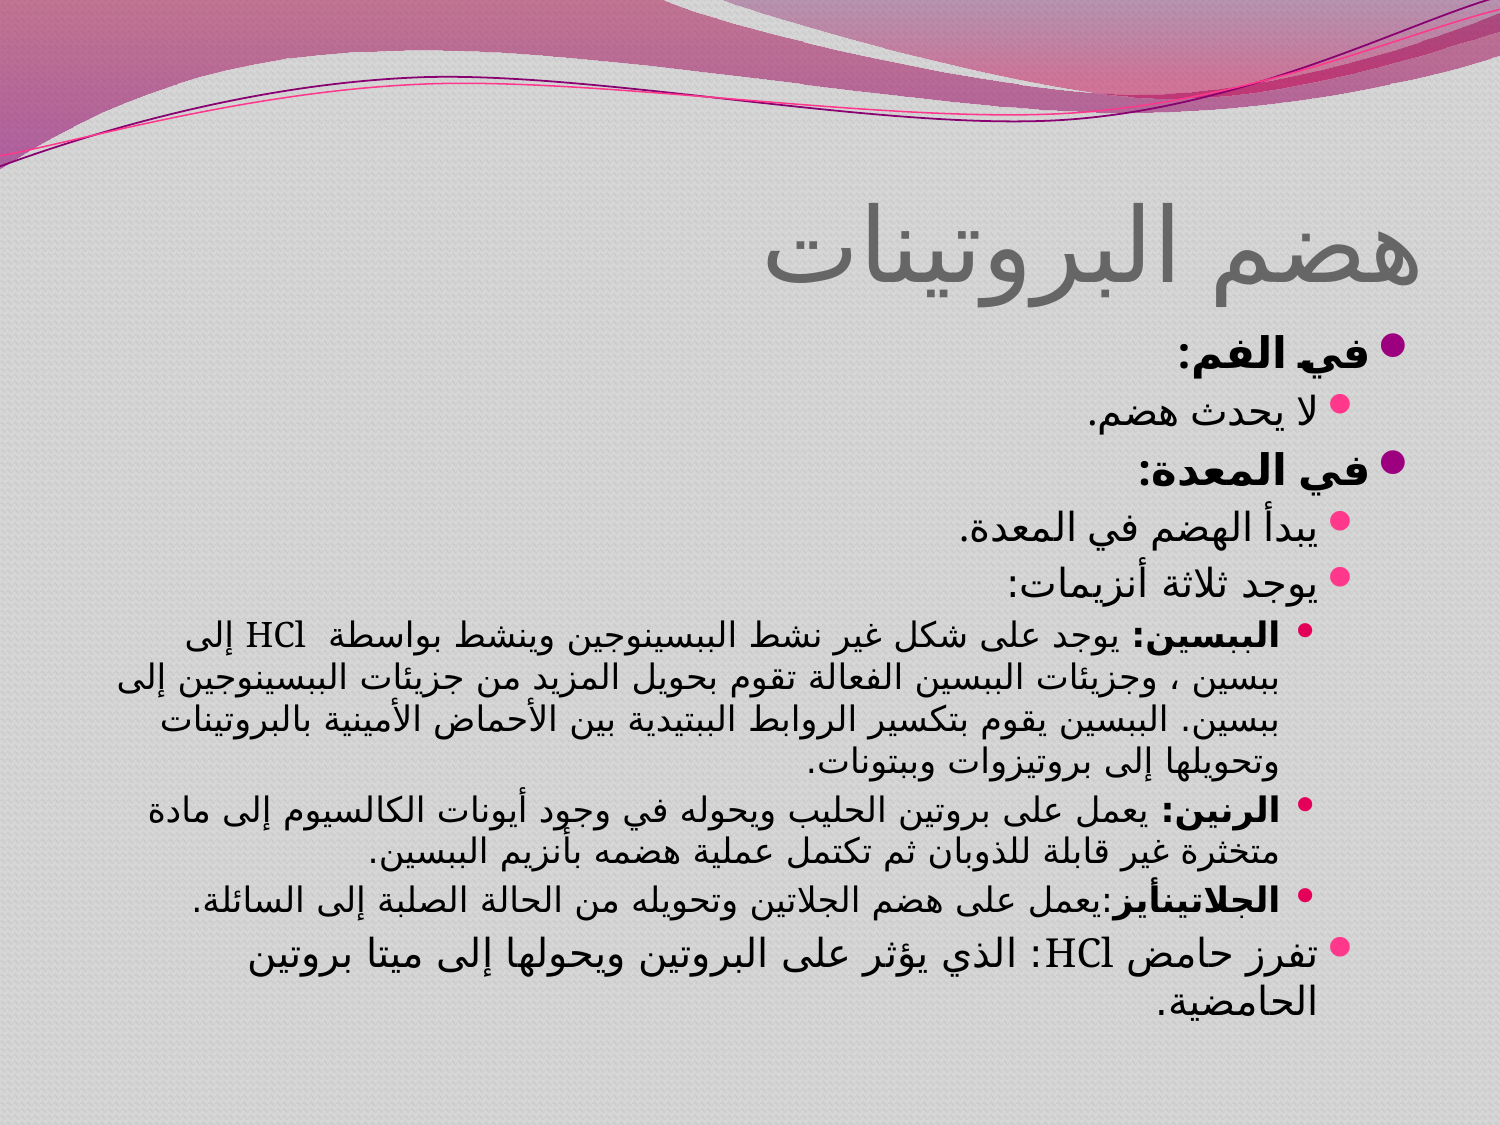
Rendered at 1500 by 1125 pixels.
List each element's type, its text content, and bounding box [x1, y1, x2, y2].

title هضم البروتينات [75, 115, 1425, 303]
list في الفم: لا يحدث هضم. في المعدة: يبدأ الهضم في المعدة. يوجد ثلاثة أنزيمات: الببسين: يوجد على شكل غير نشط الببسينوجين وينشط بواسطة HCl إلى ببسين ، وجزيئات الببسين الفعالة تقوم بحويل المزيد من جزيئات الببسينوجين إلى ببسين. الببسين يقوم بتكسير الروابط الببتيدية بين الأحماض الأمينية بالبروتينات وتحويلها إلى بروتيزوات وببتونات. الرنين: يعمل على بروتين الحليب ويحوله في وجود أيونات الكالسيوم إلى مادة متخثرة غير قابلة للذوبان ثم تكتمل عملية هضمه بأنزيم الببسين. الجلاتينأيز:يعمل على هضم الجلاتين وتحويله من الحالة الصلبة إلى السائلة. تفرز حامض HCl: الذي يؤثر على البروتين ويحولها إلى ميتا بروتين الحامضية. [75, 317, 1425, 1038]
